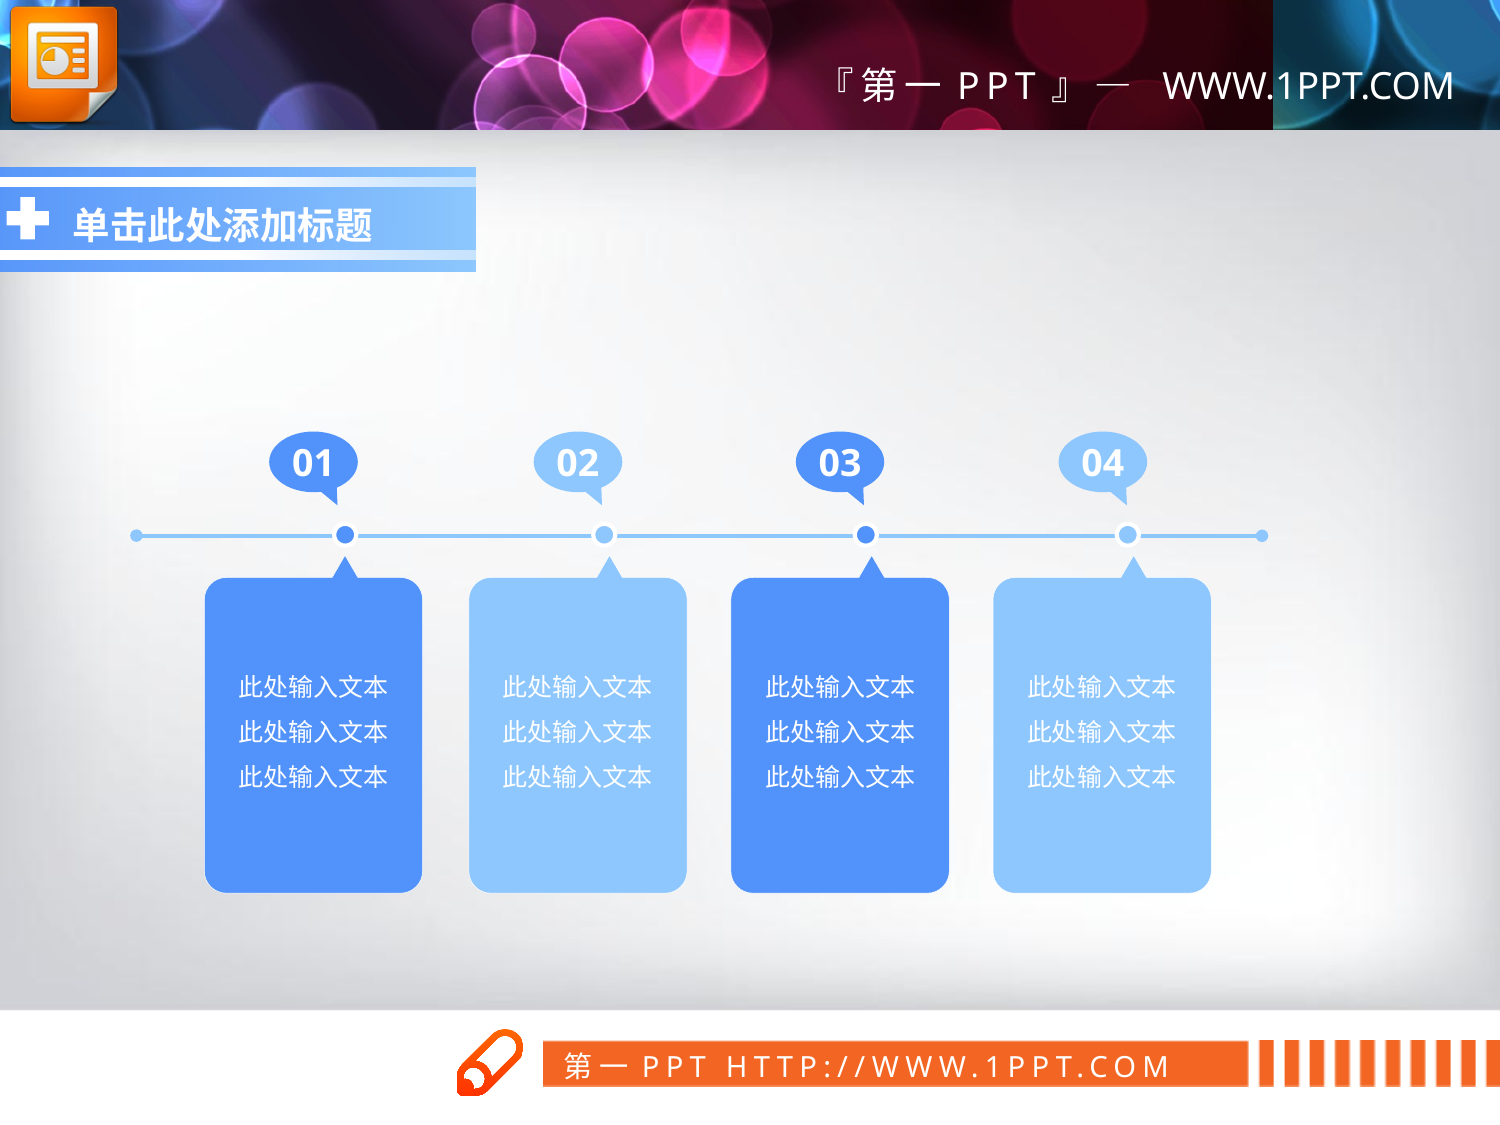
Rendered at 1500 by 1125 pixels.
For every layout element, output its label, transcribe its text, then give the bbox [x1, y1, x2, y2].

text_box [6, 197, 49, 240]
text_box [1216, 529, 1269, 543]
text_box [992, 431, 1212, 894]
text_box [468, 431, 688, 894]
text_box [0, 187, 476, 250]
picture [0, 0, 1500, 1012]
text_box 单击此处添加标题 [57, 194, 390, 254]
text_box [204, 431, 423, 894]
text_box [0, 250, 476, 260]
text_box [0, 177, 476, 187]
text_box [0, 167, 476, 177]
text_box [0, 260, 476, 272]
picture [543, 1040, 1500, 1087]
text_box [730, 431, 950, 894]
text_box [130, 529, 199, 542]
